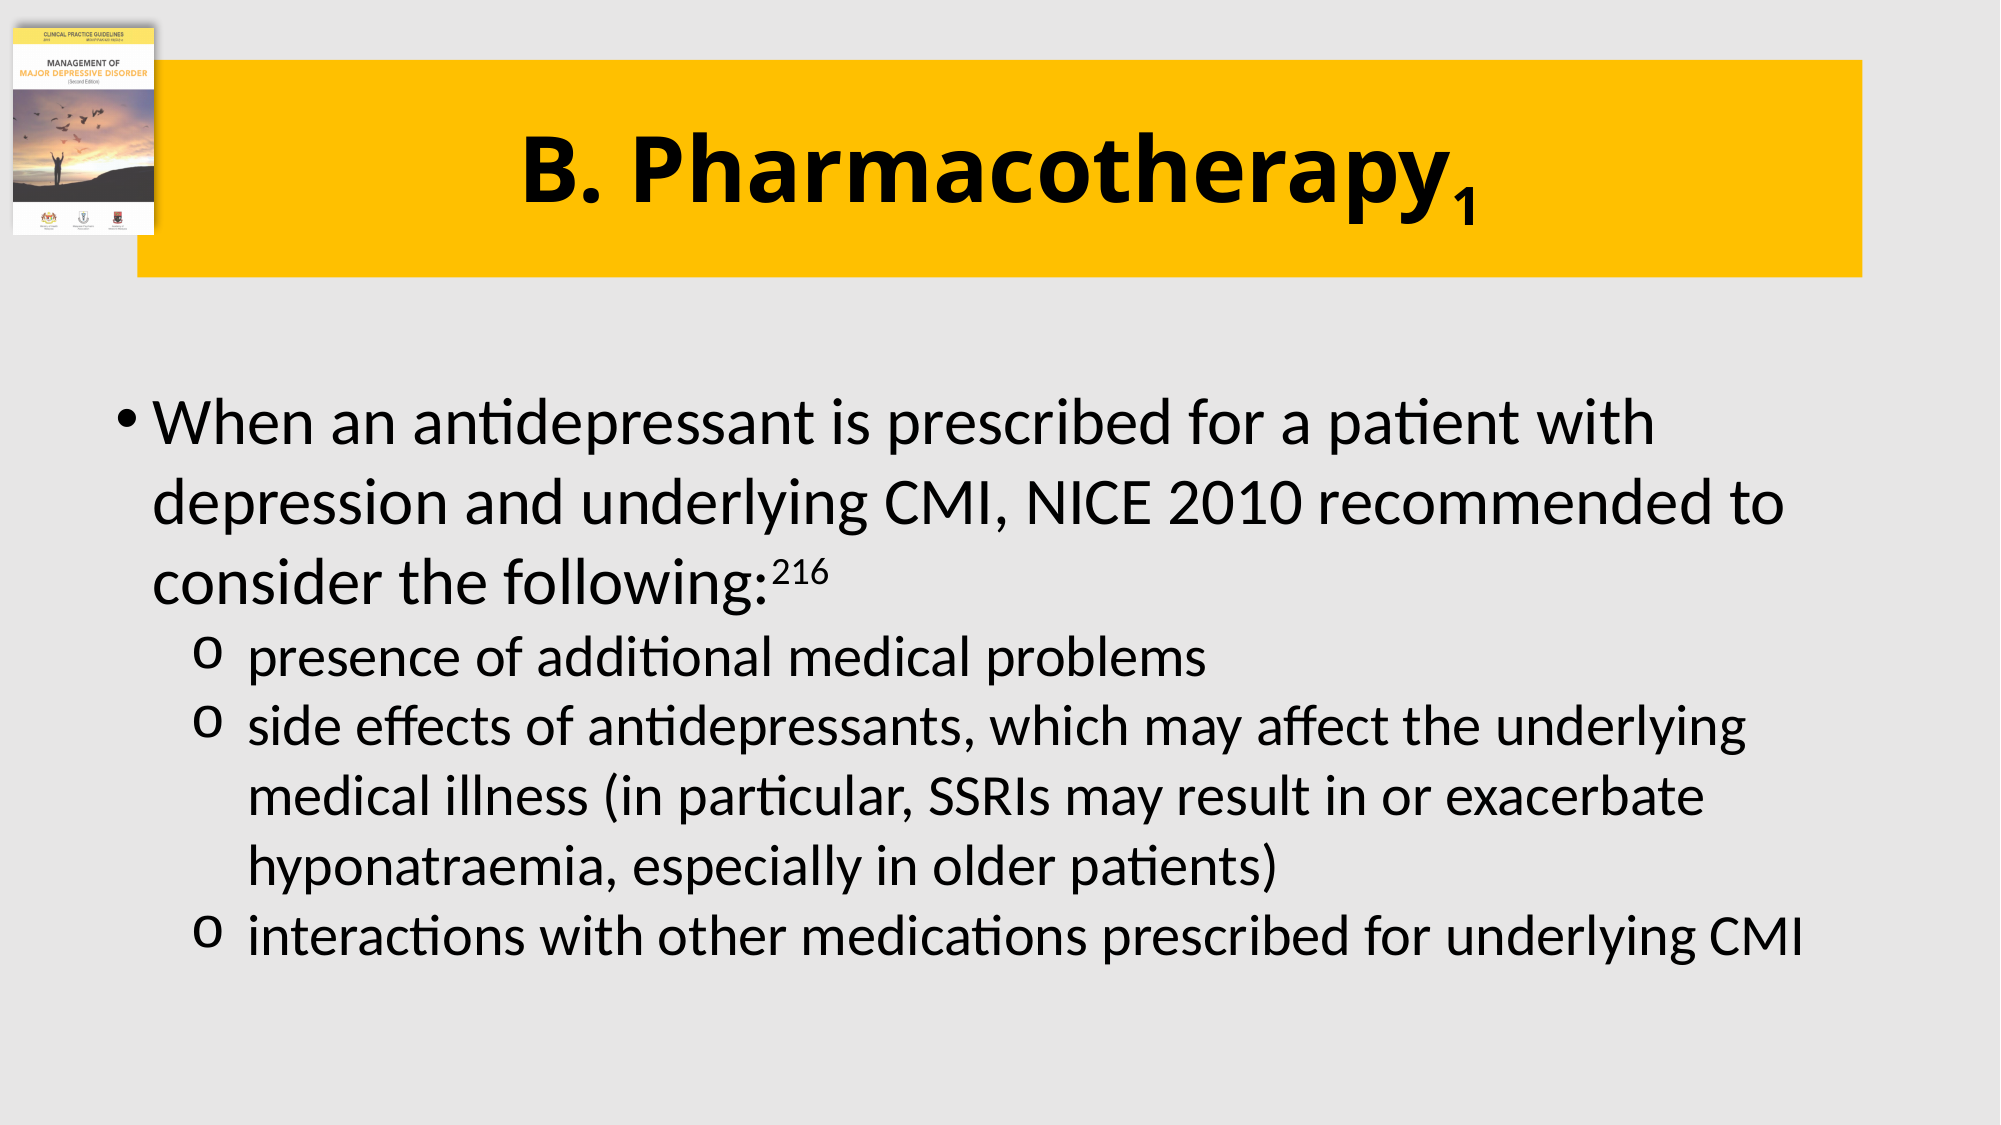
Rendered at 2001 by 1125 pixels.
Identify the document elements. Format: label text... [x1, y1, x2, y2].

title B. Pharmacotherapy1 [137, 59, 1863, 278]
list When an antidepressant is prescribed for a patient with depression and underlying CMI, NICE 2010 recommended to consider the following:216 presence of additional medical problems side effects of antidepressants, which may affect the underlying medical illness (in particular, SSRIs may result in or exacerbate hyponatraemia, especially in older patients) interactions with other medications prescribed for underlying CMI [100, 290, 1892, 1066]
picture [13, 28, 154, 235]
